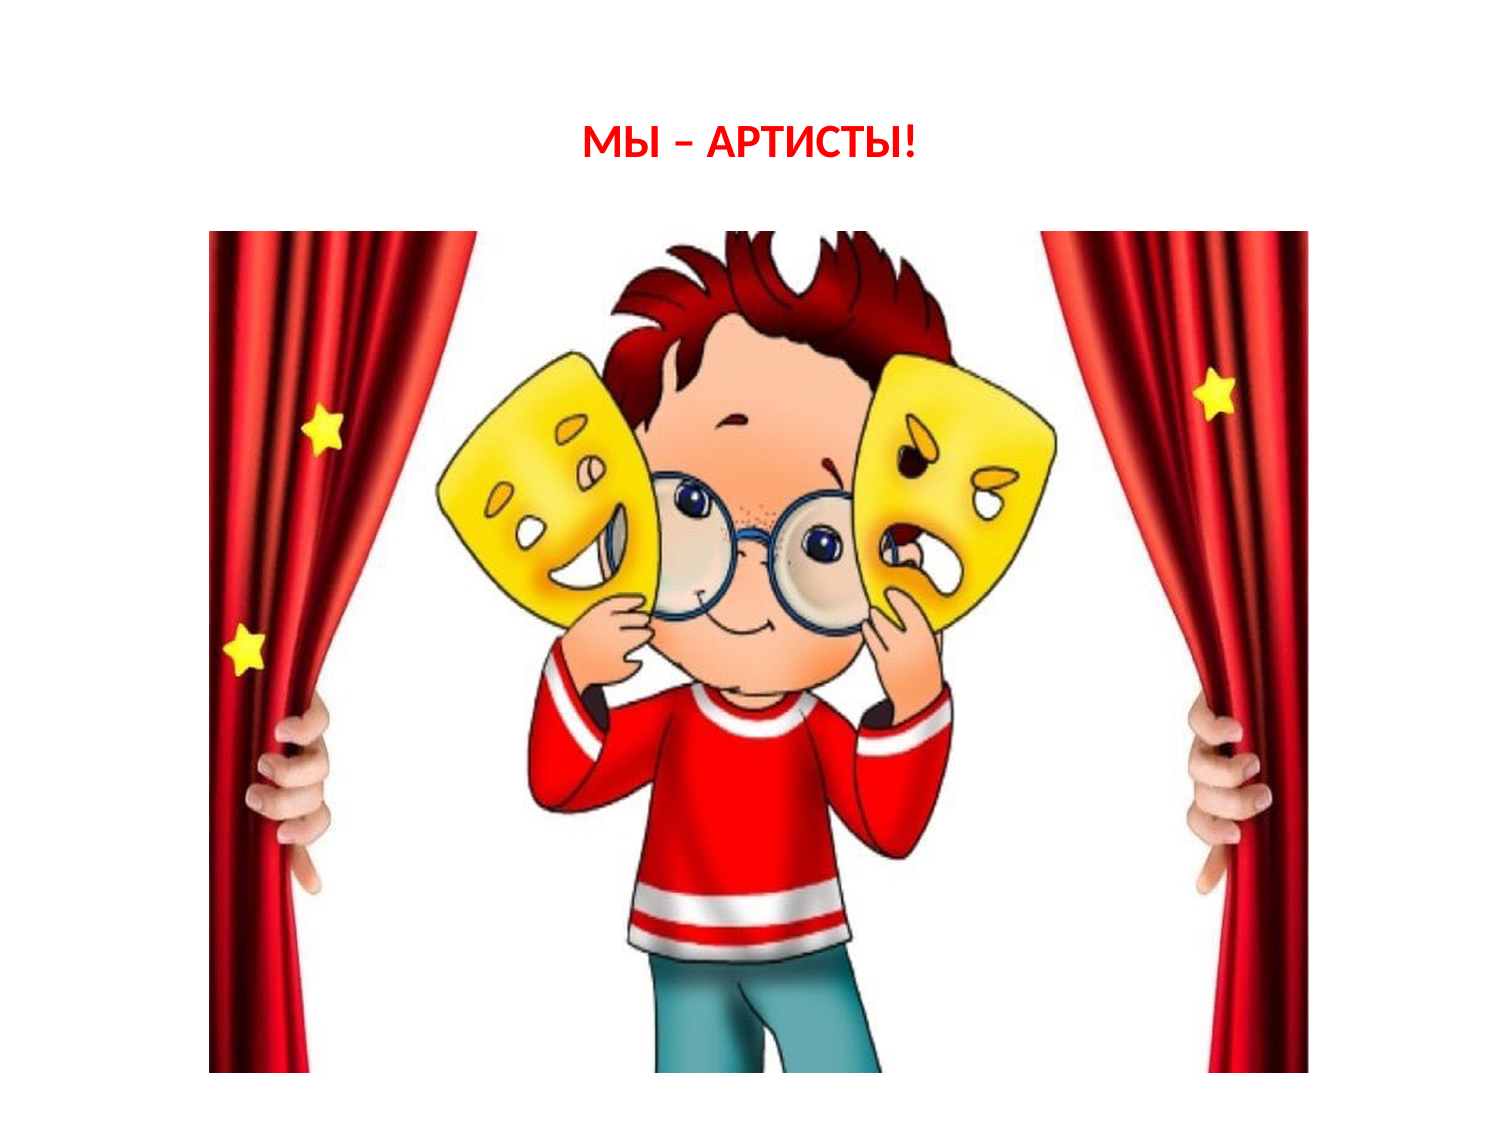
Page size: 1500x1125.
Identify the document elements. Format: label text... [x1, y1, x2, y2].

picture [147, 231, 1370, 1074]
title Мы – Артисты! [75, 45, 1425, 233]
